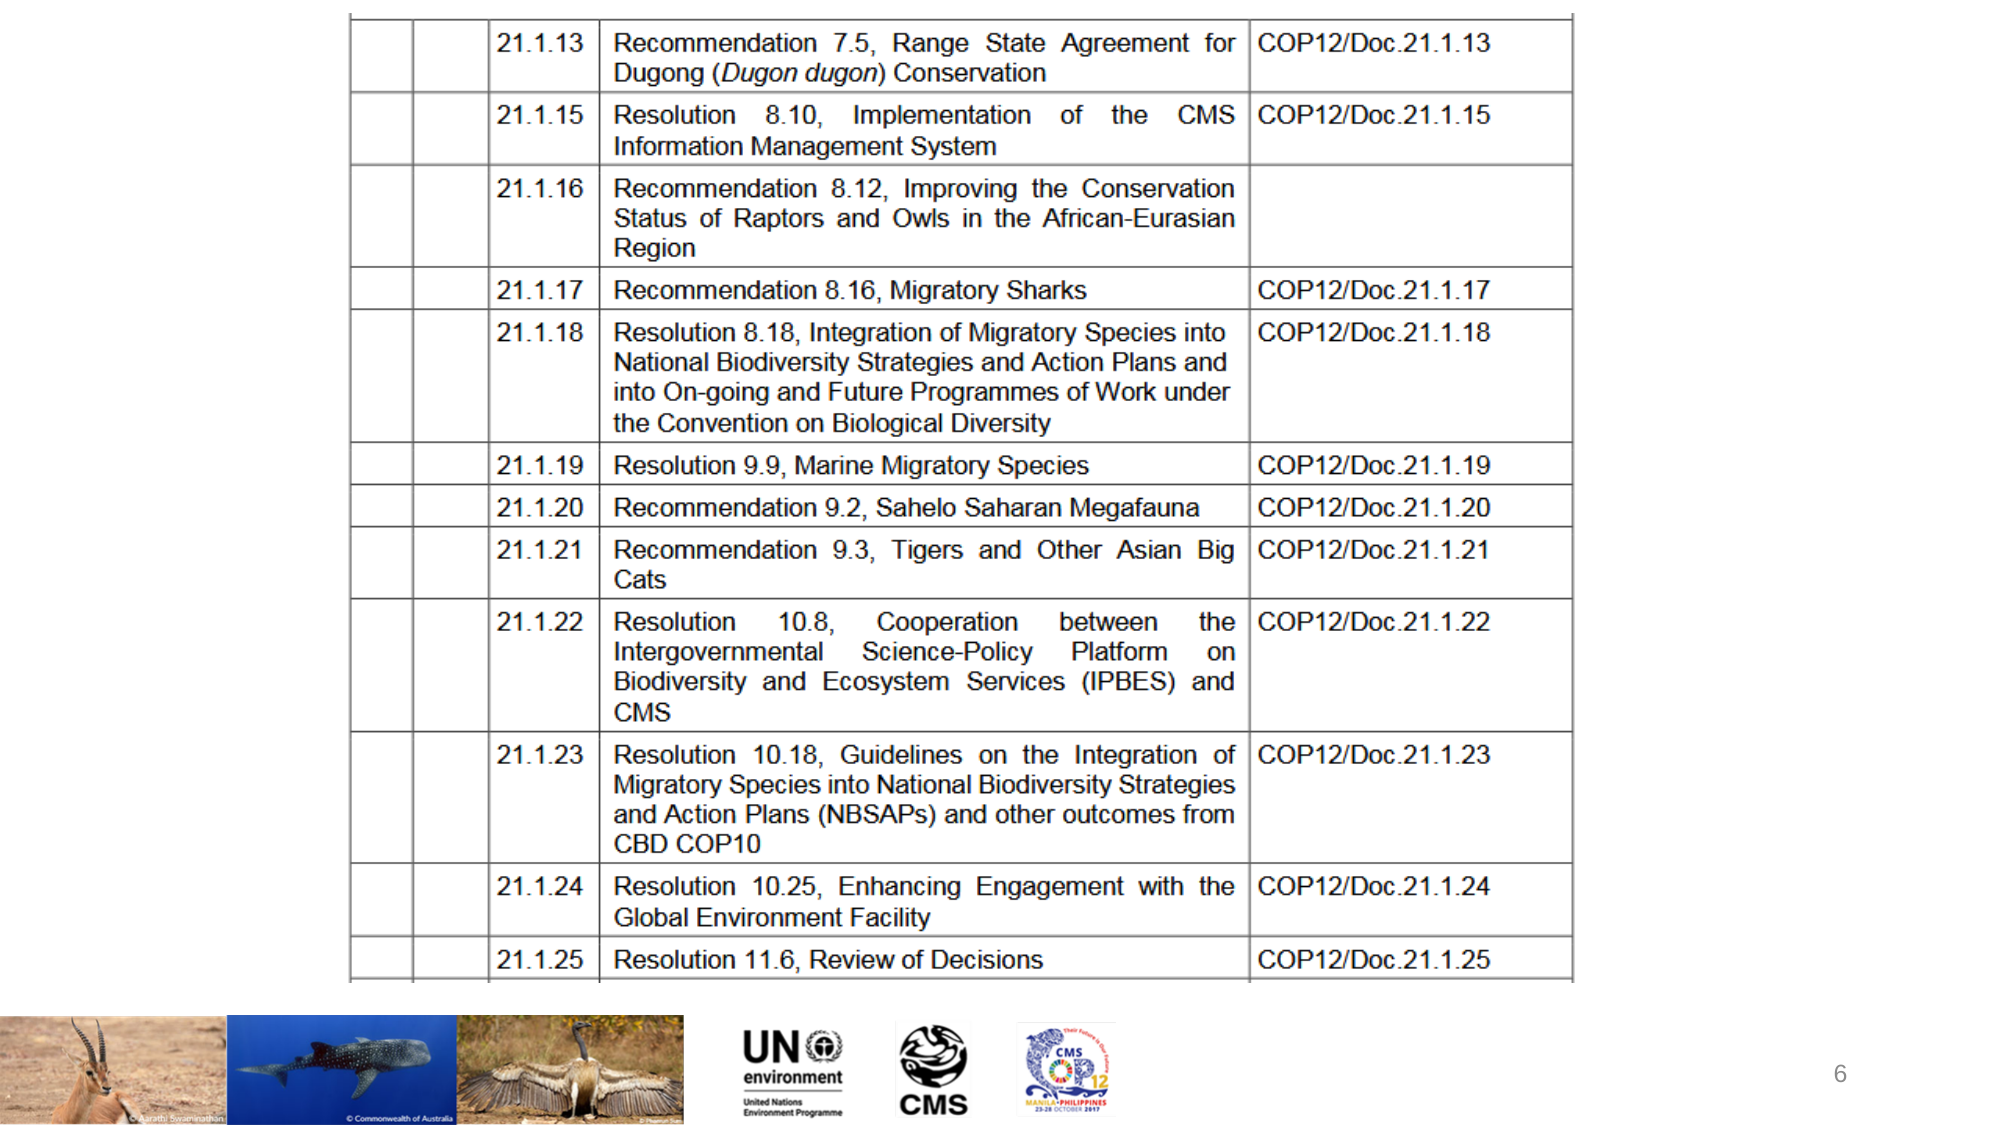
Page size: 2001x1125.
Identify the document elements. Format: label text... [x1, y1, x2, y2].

picture [0, 1011, 1116, 1125]
picture [341, 13, 1600, 983]
slide_number 6 [1412, 1042, 1863, 1103]
